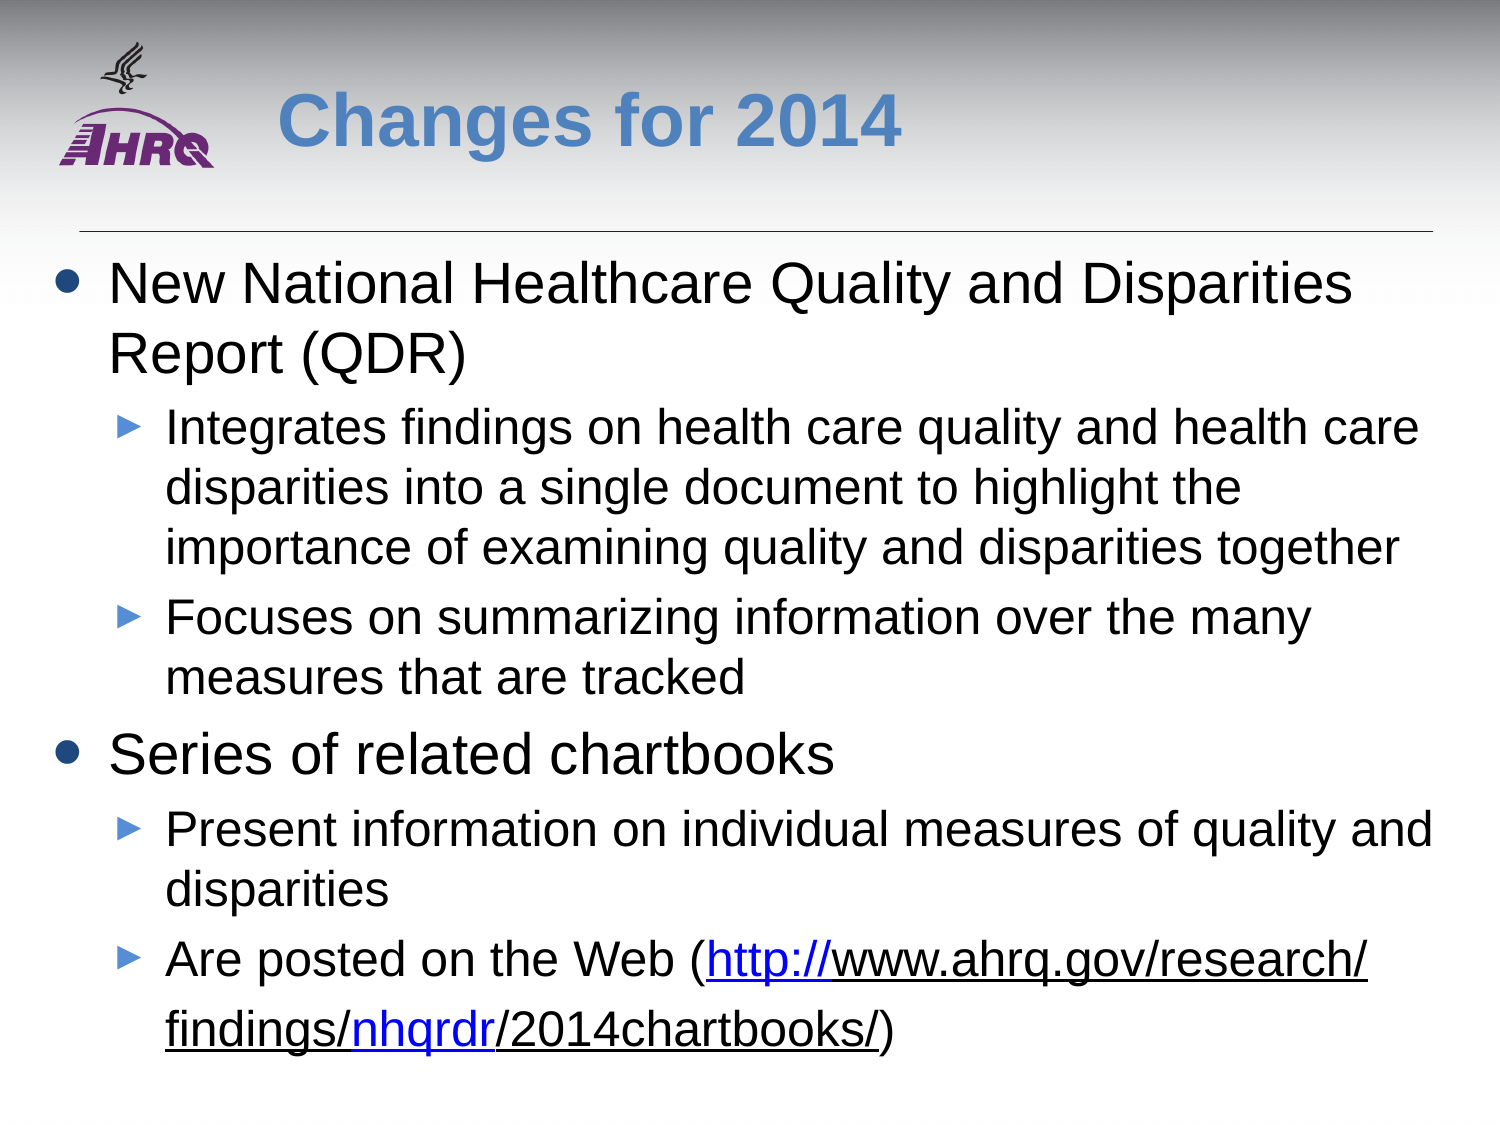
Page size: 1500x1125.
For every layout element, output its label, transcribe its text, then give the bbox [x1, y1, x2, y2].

title Changes for 2014 [262, 45, 1425, 188]
picture [0, 0, 1500, 1125]
list New National Healthcare Quality and Disparities Report (QDR) Integrates findings on health care quality and health care disparities into a single document to highlight the importance of examining quality and disparities together Focuses on summarizing information over the many measures that are tracked Series of related chartbooks Present information on individual measures of quality and disparities Are posted on the Web (http://www.ahrq.gov/research/ findings/nhqrdr/2014chartbooks/) [37, 237, 1463, 1125]
